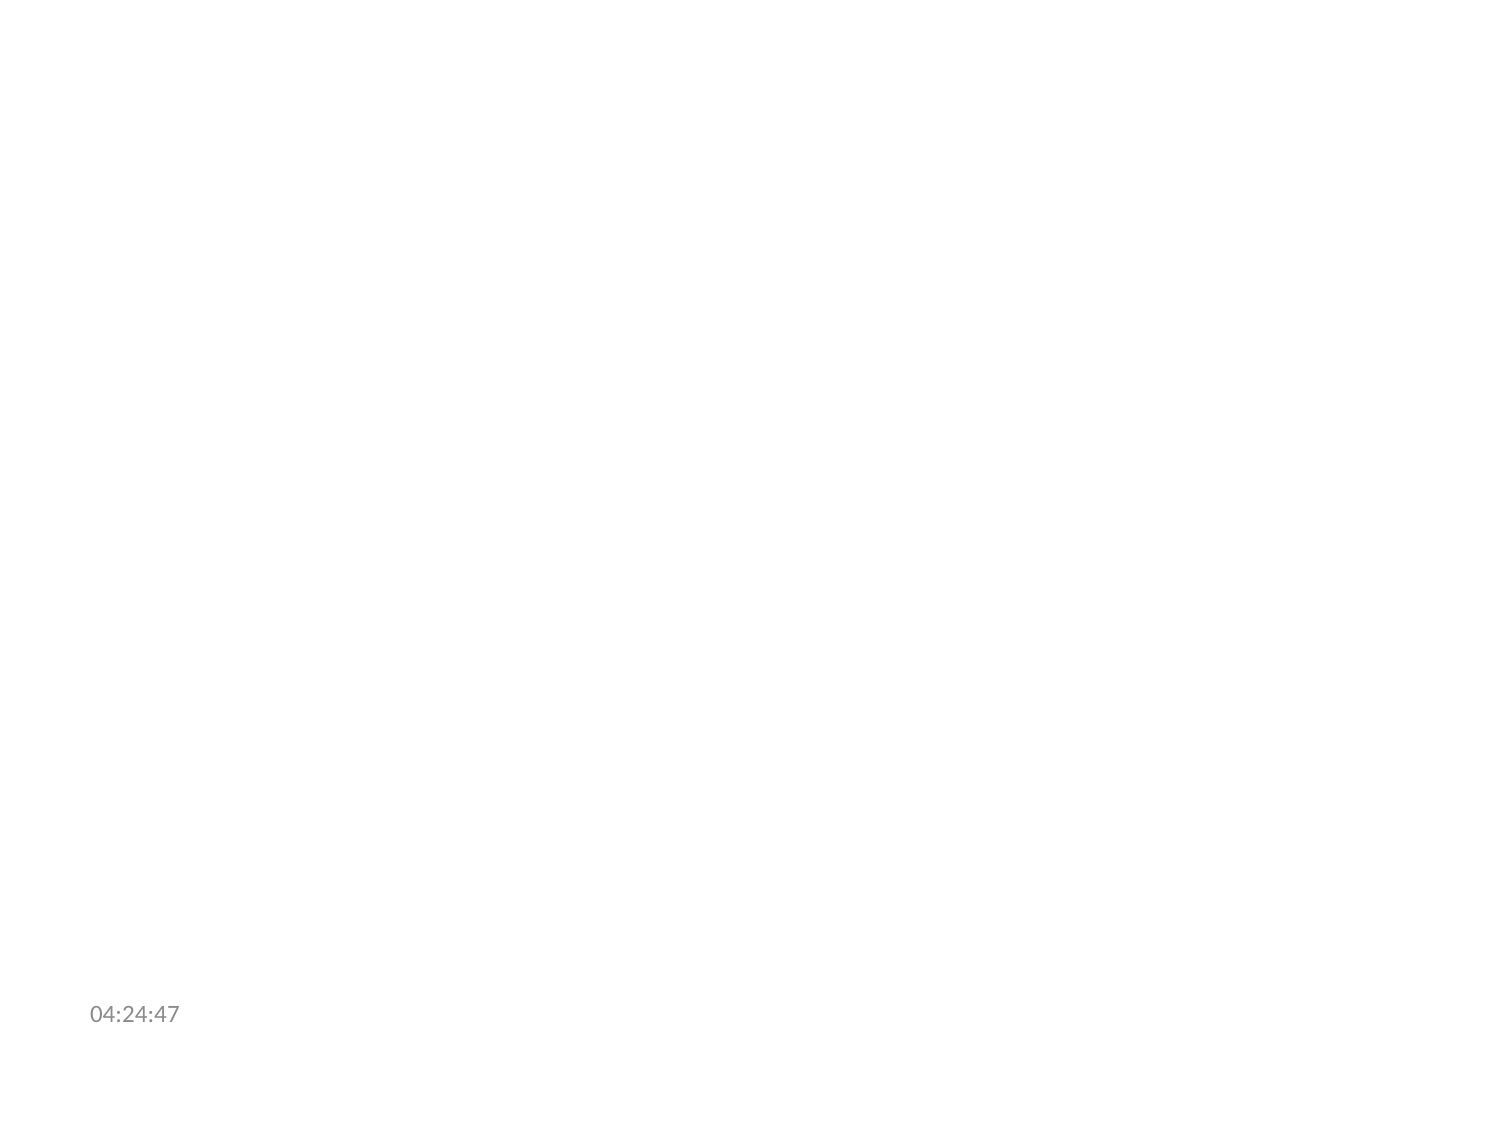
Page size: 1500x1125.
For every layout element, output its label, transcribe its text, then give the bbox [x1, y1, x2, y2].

text_box 15:35:09 [75, 982, 425, 1043]
